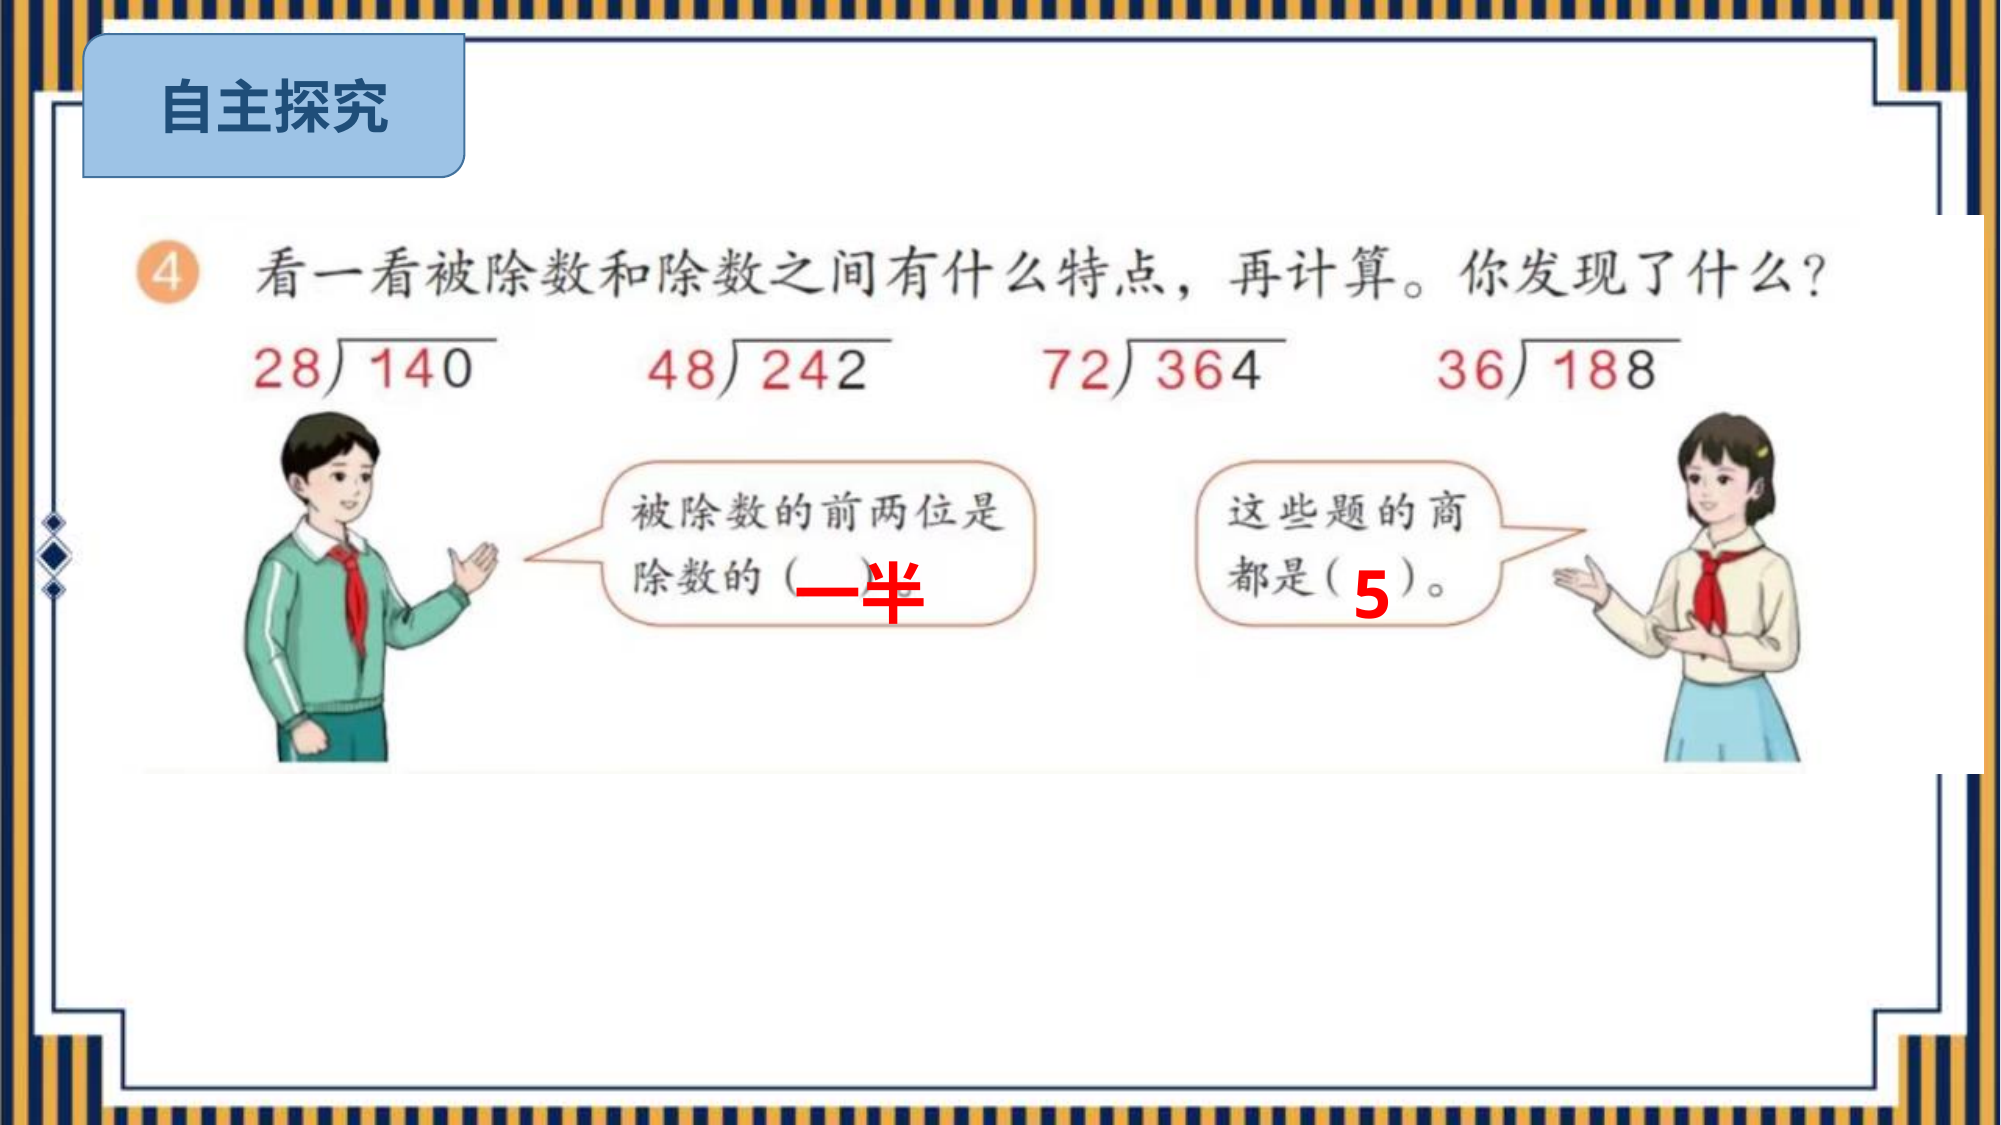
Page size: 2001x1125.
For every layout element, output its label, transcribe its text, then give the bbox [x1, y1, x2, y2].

text_box 自主探究 [82, 32, 466, 179]
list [121, 215, 1984, 774]
picture [0, 0, 2001, 1125]
